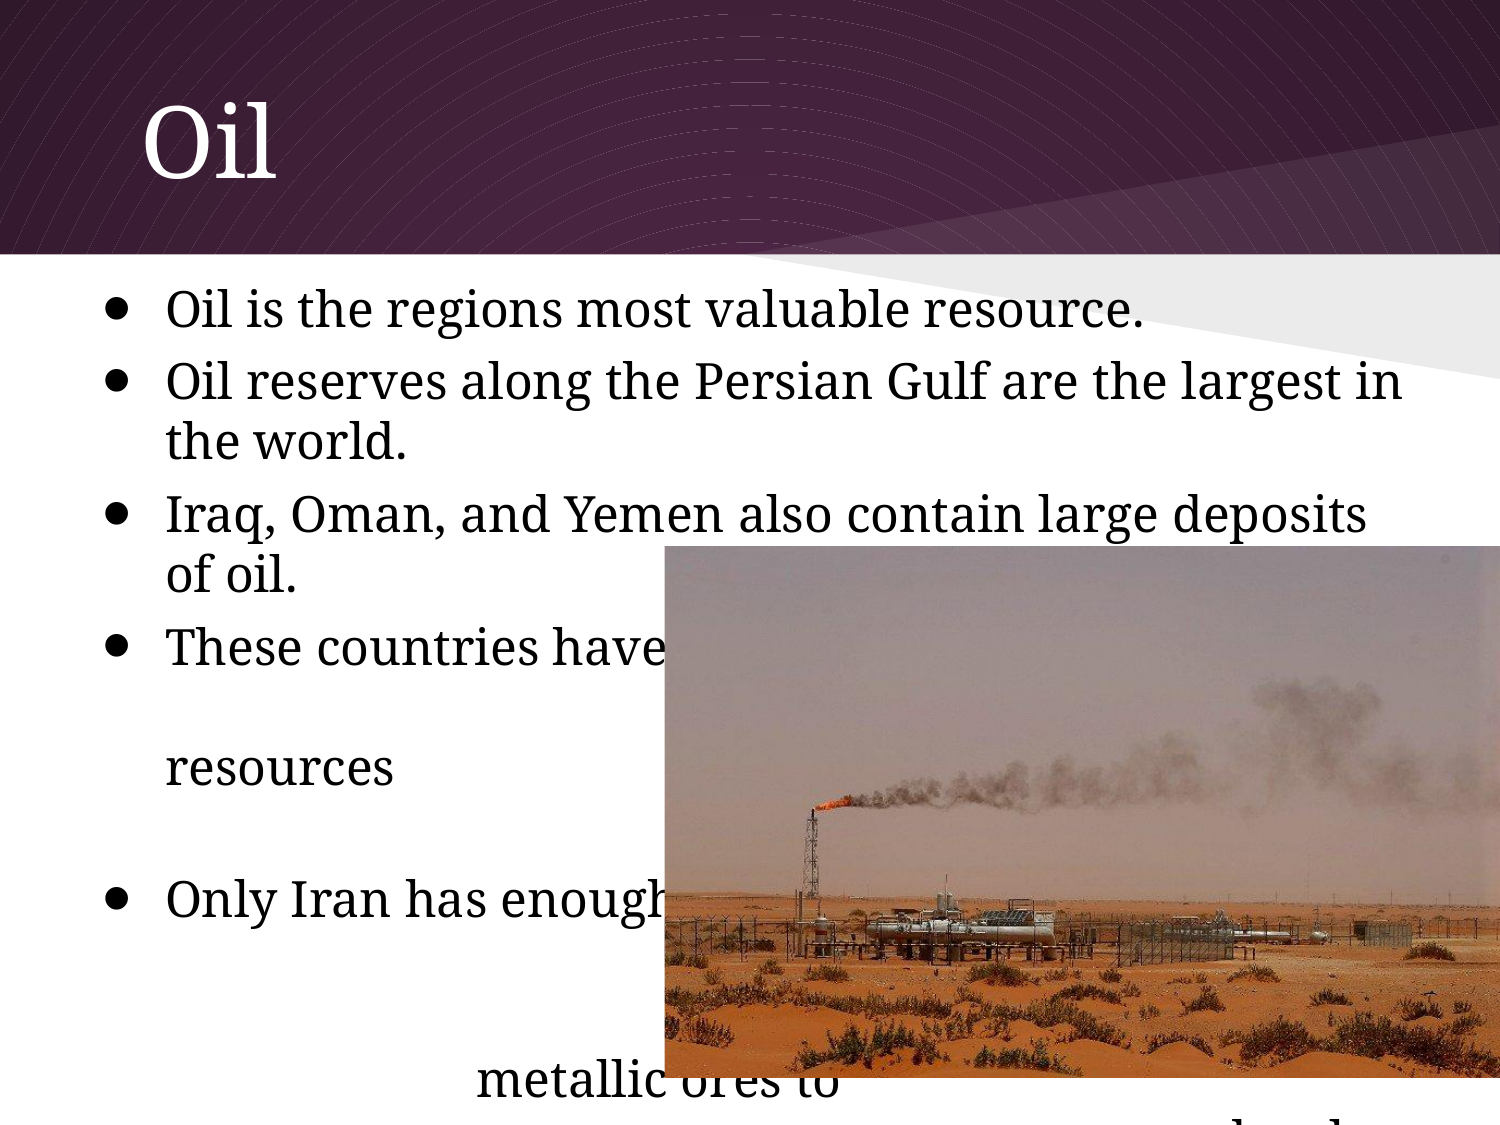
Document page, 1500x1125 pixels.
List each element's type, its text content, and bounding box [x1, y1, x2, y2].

title Oil [75, 45, 1425, 233]
text_box [664, 546, 1500, 1078]
list Oil is the regions most valuable resource. Oil reserves along the Persian Gulf are the largest in the world. Iraq, Oman, and Yemen also contain large deposits of oil. These countries have few other resources to develop industry. Only Iran has enough of its own reserves of metallic ores to develop an industrial economy. [75, 262, 1425, 1078]
